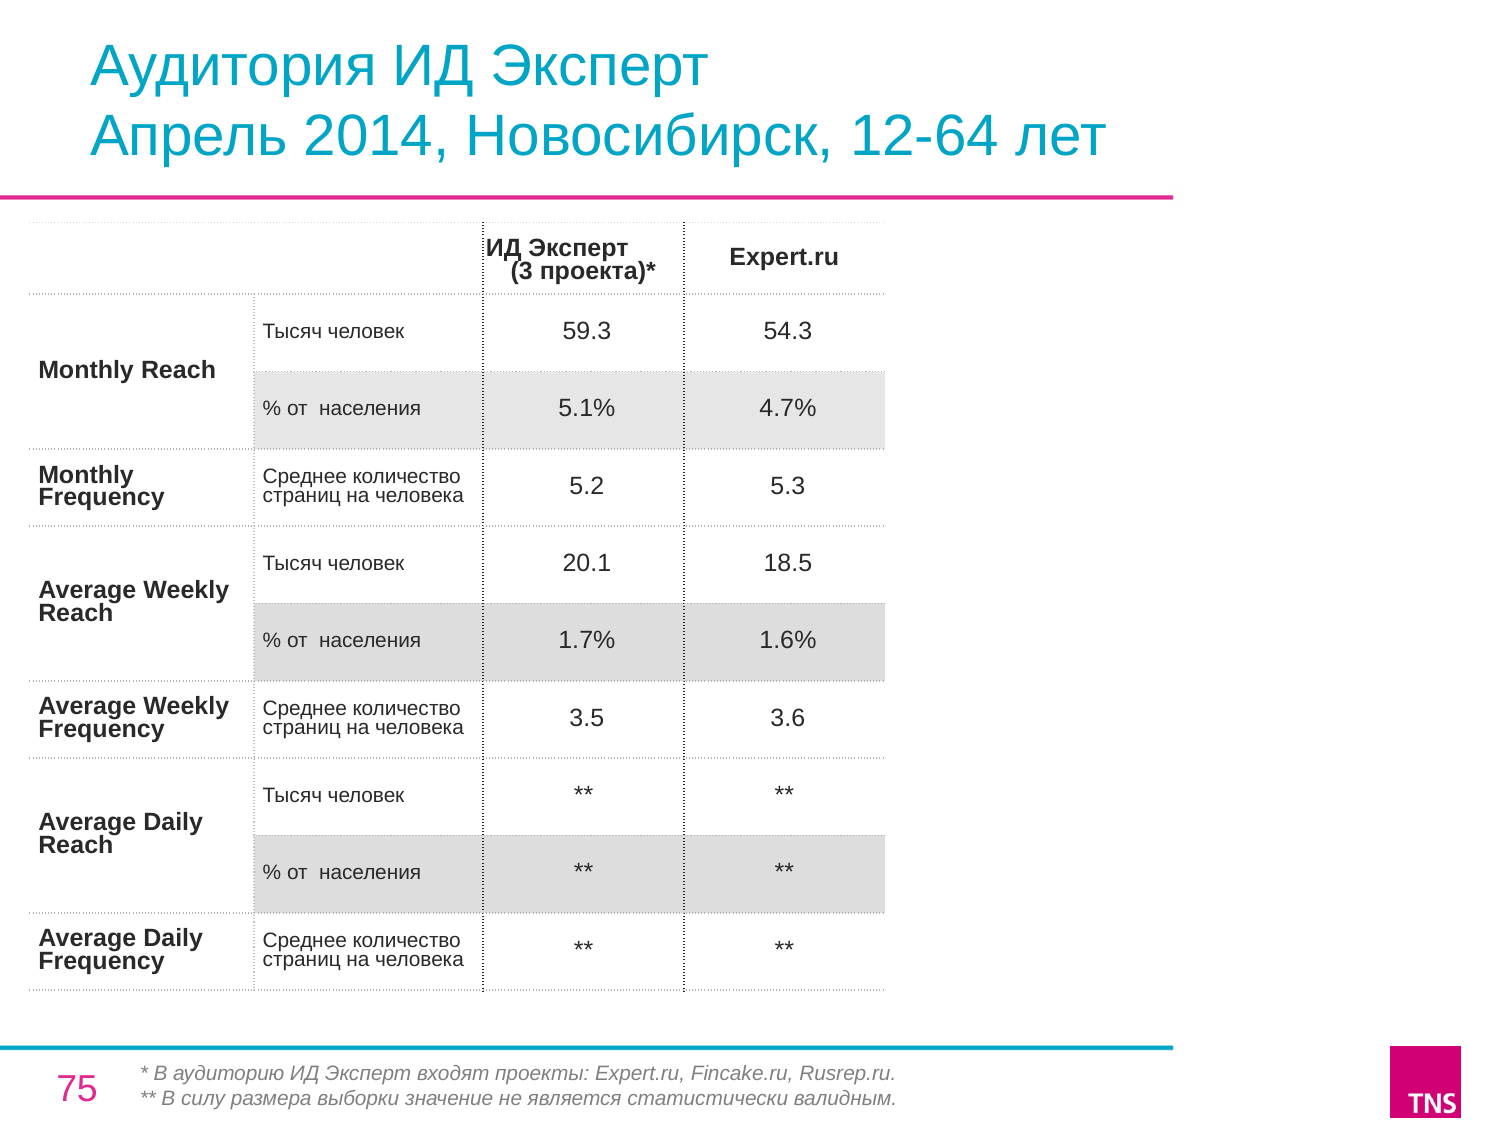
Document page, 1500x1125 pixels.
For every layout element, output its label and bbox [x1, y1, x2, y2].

title [74, 8, 1476, 187]
slide_number [40, 1055, 392, 1125]
table_cell [29, 294, 885, 990]
picture [0, 0, 1500, 1125]
text_box [124, 1052, 1463, 1117]
table_header [29, 223, 885, 294]
